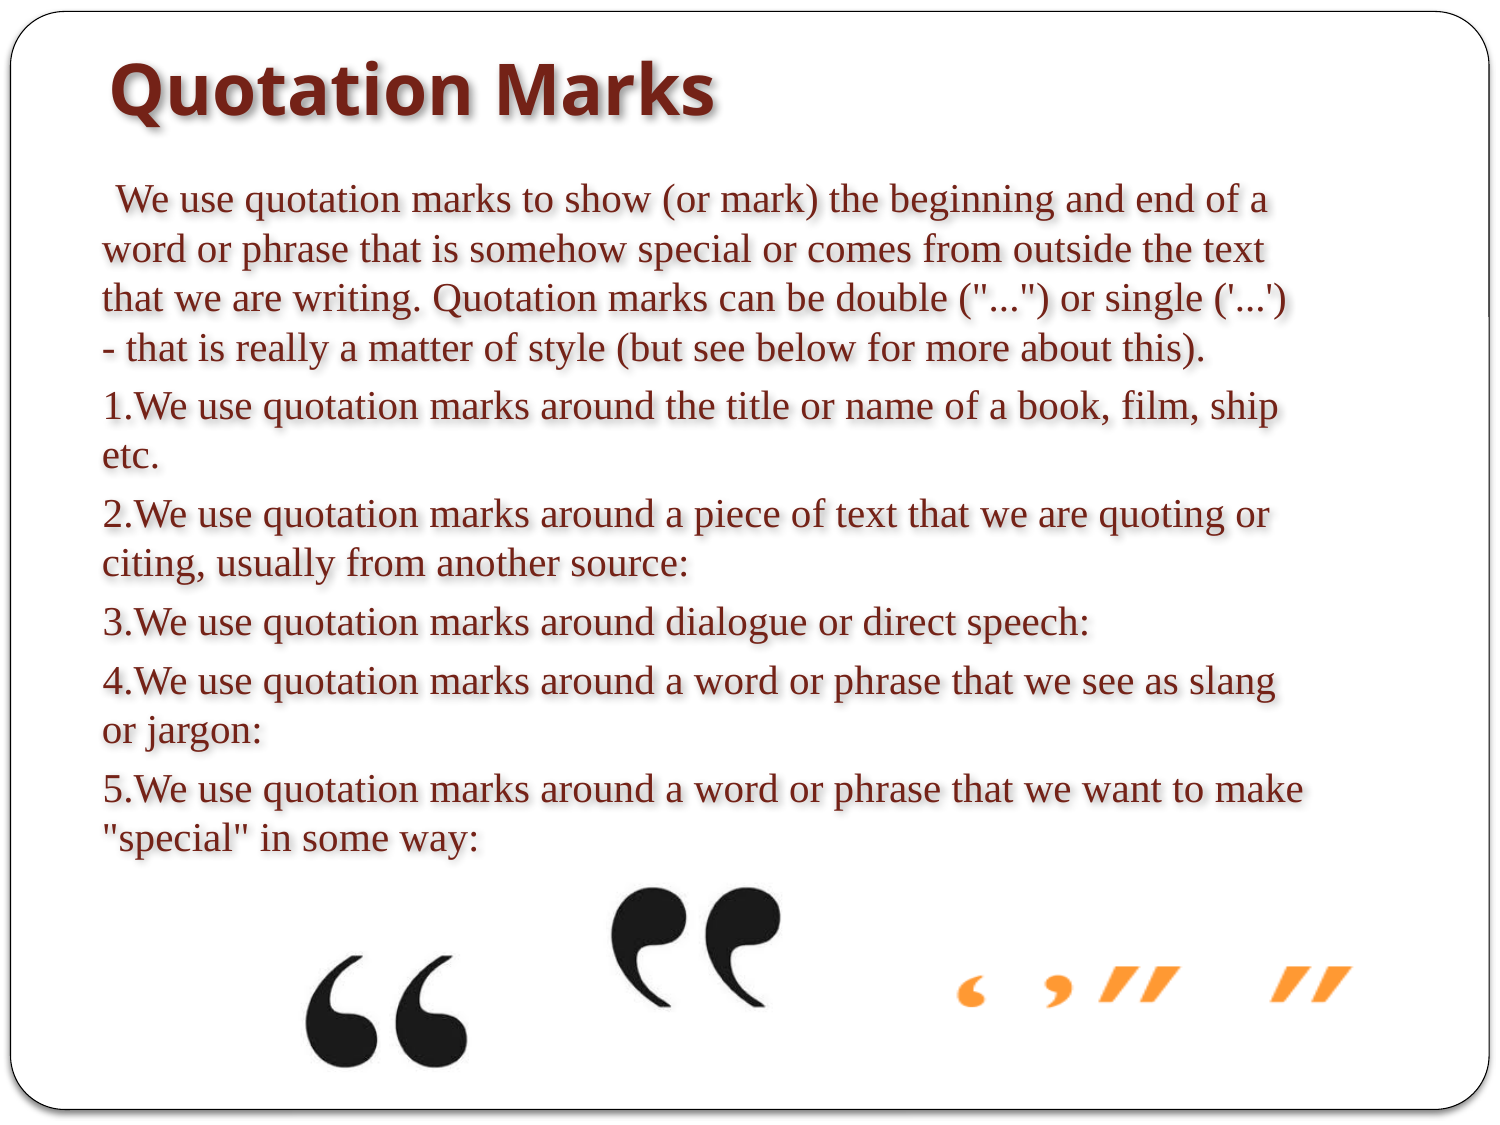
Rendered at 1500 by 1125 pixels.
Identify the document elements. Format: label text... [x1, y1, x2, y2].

picture [948, 960, 1364, 1079]
picture [597, 855, 795, 1040]
list We use quotation marks to show (or mark) the beginning and end of a word or phrase that is somehow special or comes from outside the text that we are writing. Quotation marks can be double ("...") or single ('...') - that is really a matter of style (but see below for more about this). 1.We use quotation marks around the title or name of a book, film, ship etc. 2.We use quotation marks around a piece of text that we are quoting or citing, usually from another source: 3.We use quotation marks around dialogue or direct speech: 4.We use quotation marks around a word or phrase that we see as slang or jargon: 5.We use quotation marks around a word or phrase that we want to make "special" in some way: [46, 164, 1322, 914]
picture [292, 925, 481, 1098]
title Quotation Marks [93, 35, 1369, 223]
